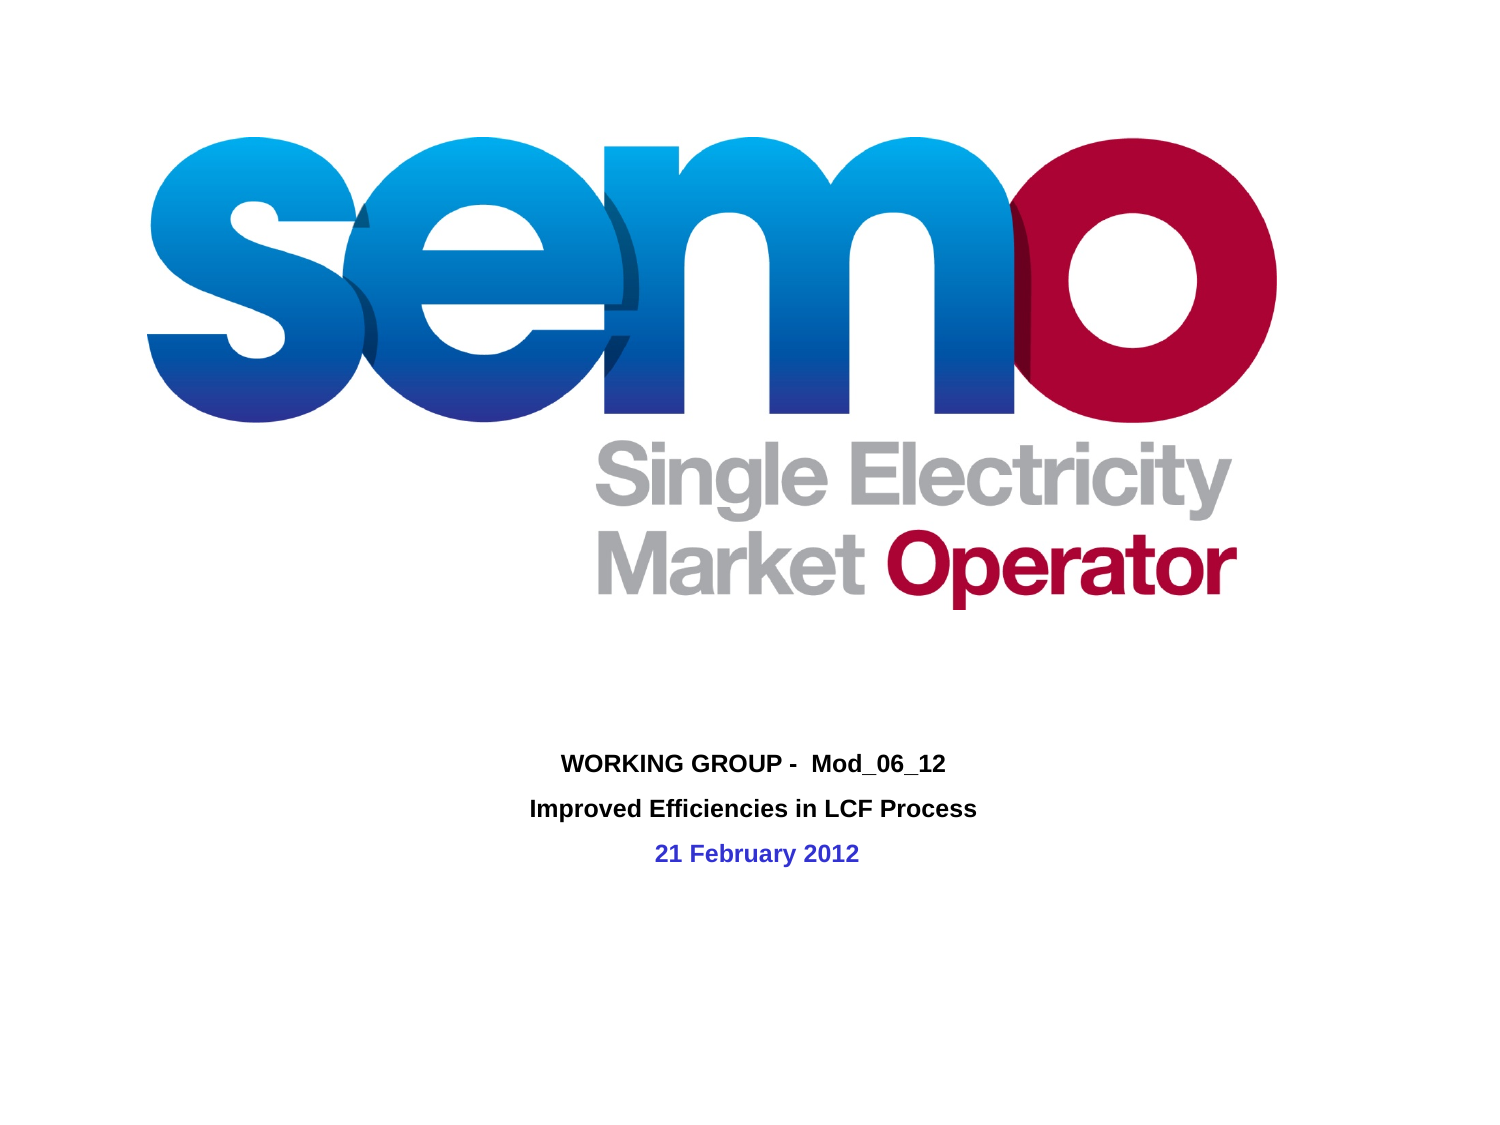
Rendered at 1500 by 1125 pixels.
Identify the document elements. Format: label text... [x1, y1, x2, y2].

picture [493, 137, 743, 205]
picture [147, 137, 1277, 562]
picture [264, 137, 472, 216]
title WORKING GROUP - Mod_06_12 Improved Efficiencies in LCF Process 21 February 2012 [58, 562, 1457, 1023]
picture [763, 137, 906, 183]
picture [357, 216, 367, 227]
picture [612, 220, 620, 228]
